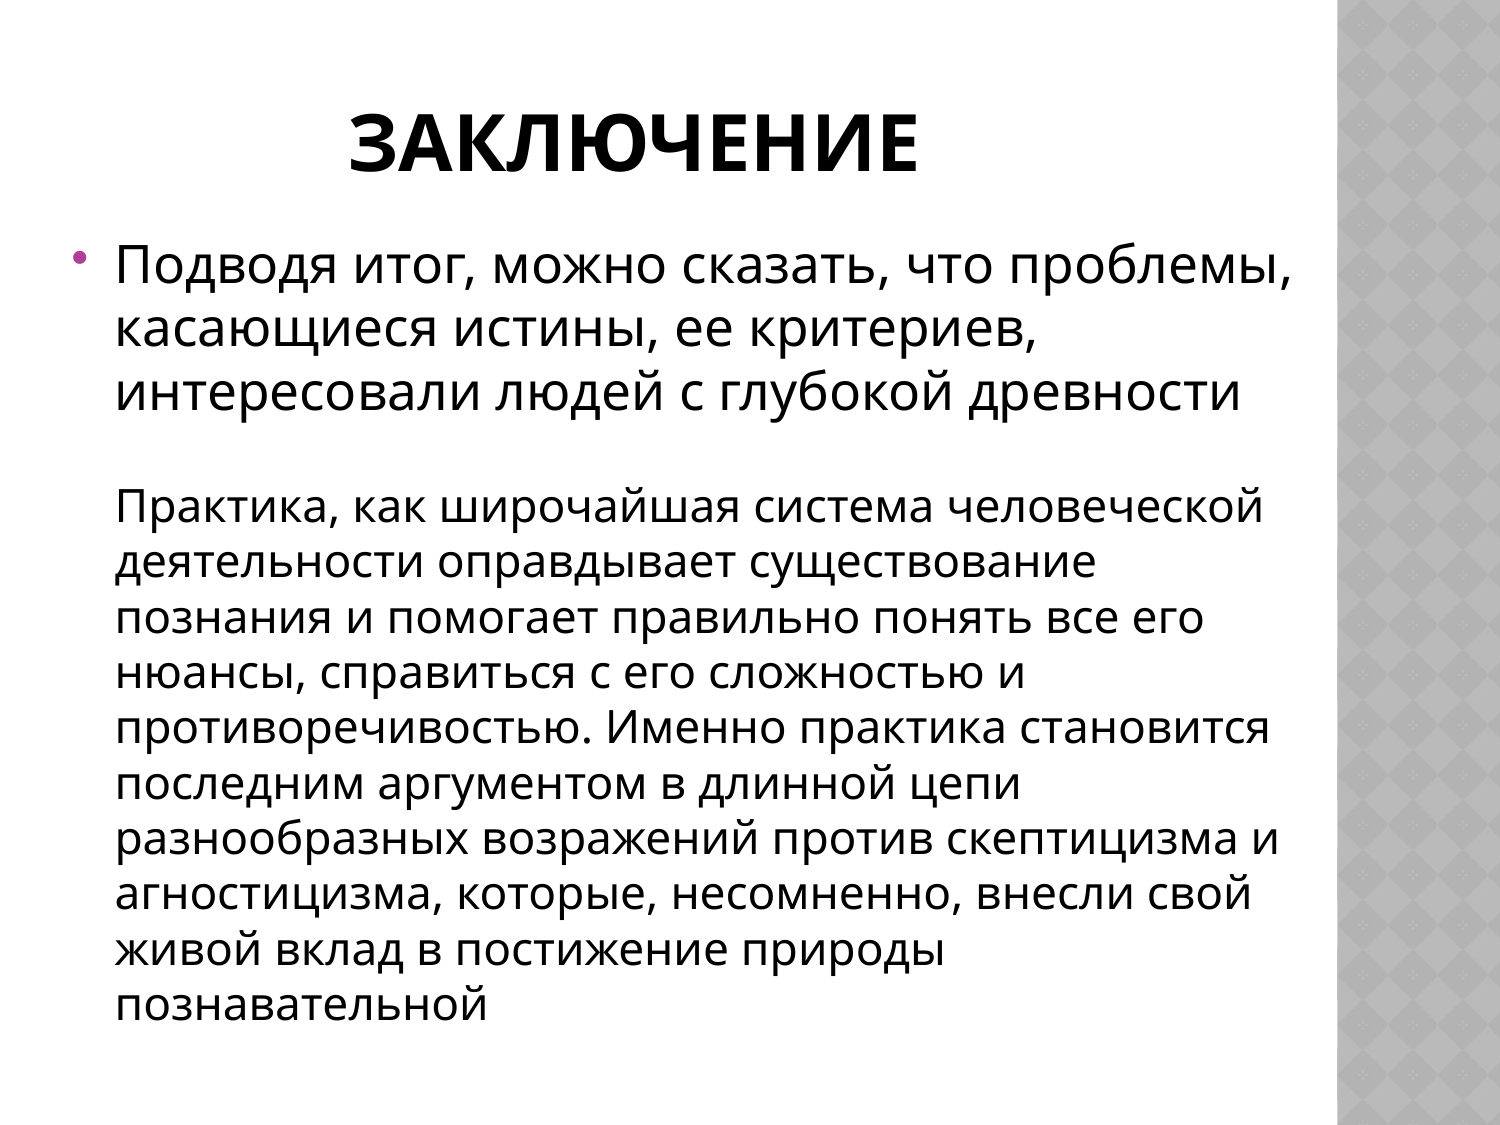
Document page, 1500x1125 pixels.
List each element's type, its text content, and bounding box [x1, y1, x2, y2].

list Подводя итог, можно сказать, что проблемы, касающиеся истины, ее критериев, интересовали людей с глубокой древности Практика, как широчайшая система человеческой деятельности оправдывает существование познания и помогает правильно понять все его нюансы, справиться с его сложностью и противоречивостью. Именно практика становится последним аргументом в длинной цепи разнообразных возражений против скептицизма и агностицизма, которые, несомненно, внесли свой живой вклад в постижение природы познавательной [58, 222, 1313, 1055]
title заключение [339, 46, 1231, 188]
